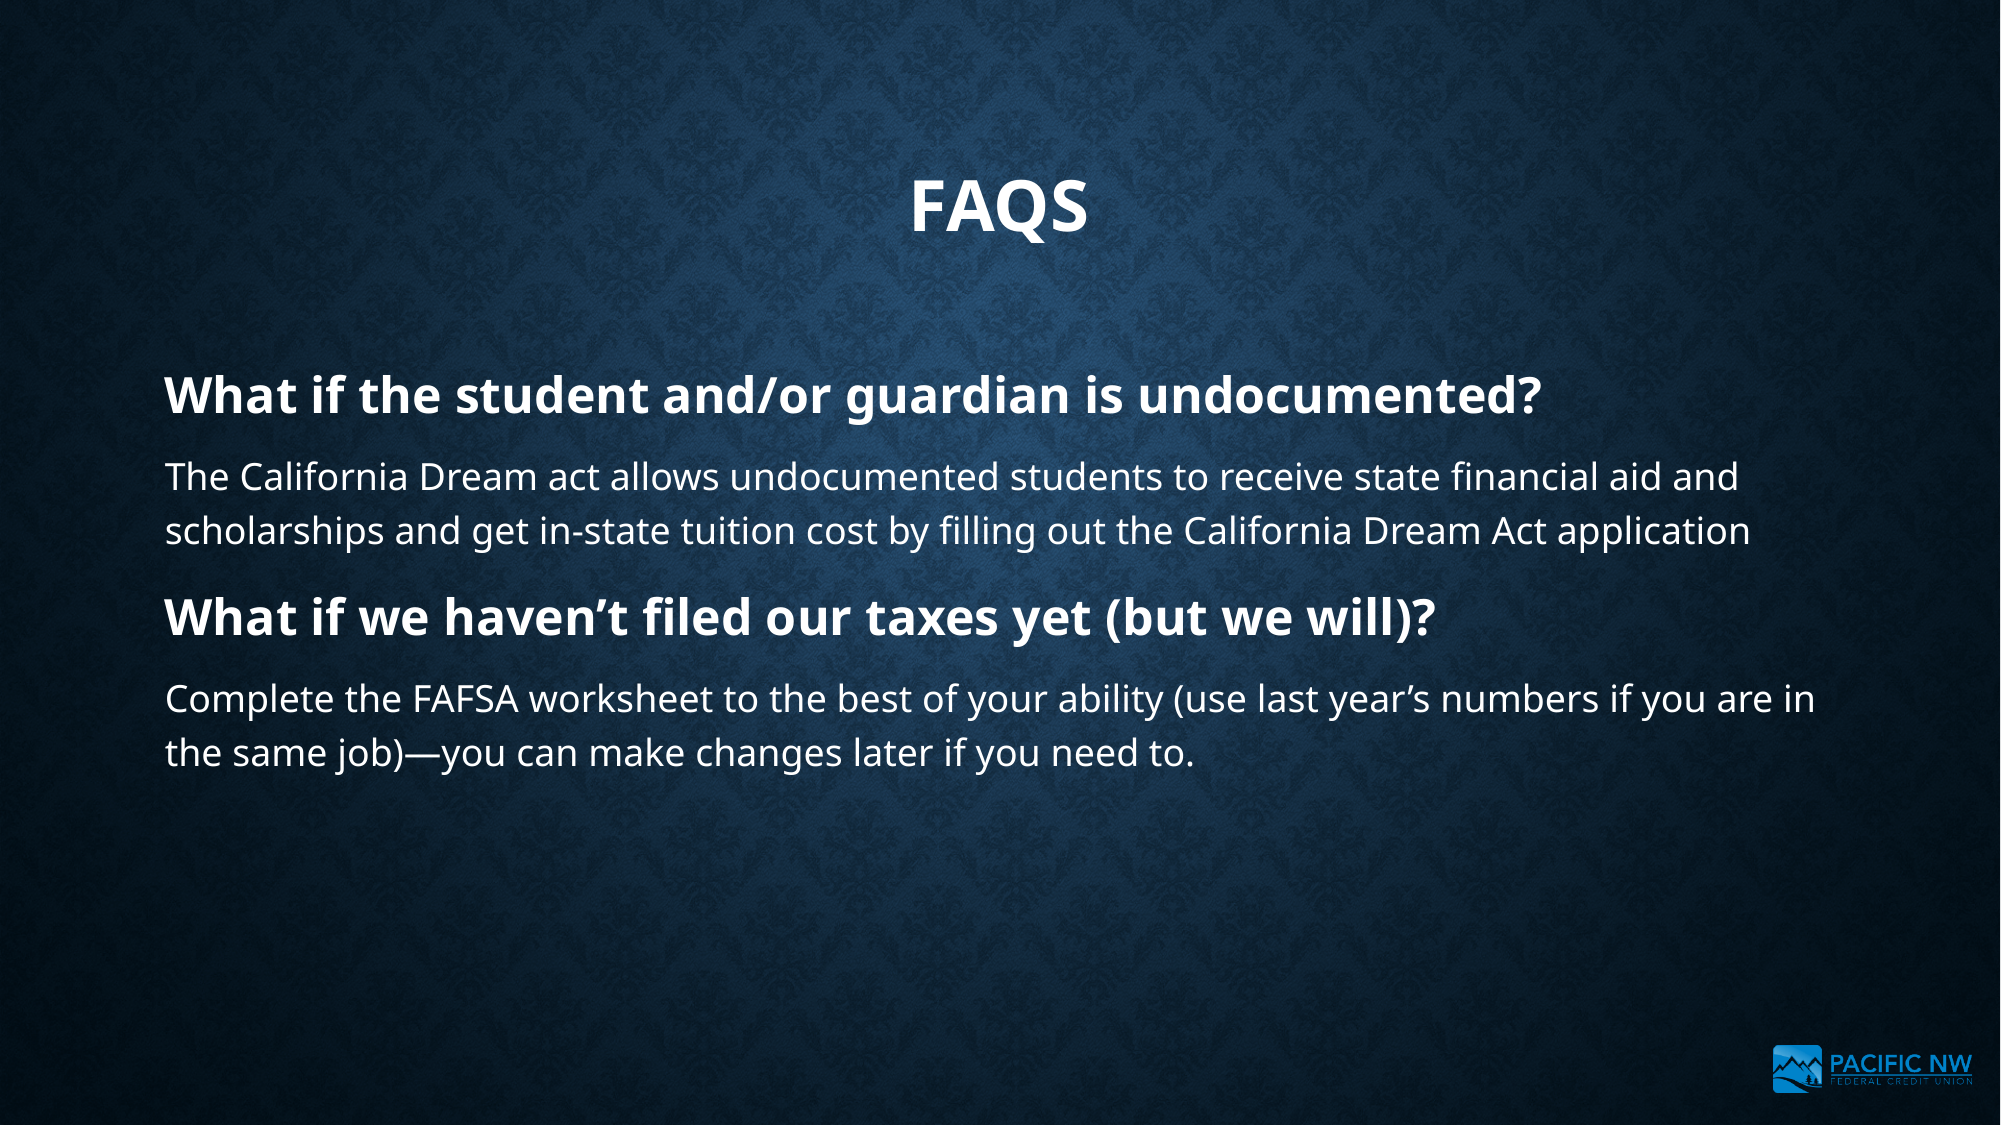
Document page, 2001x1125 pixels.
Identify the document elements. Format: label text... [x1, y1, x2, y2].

picture [1779, 1045, 1973, 1094]
picture [1775, 1066, 1785, 1072]
title FAQs [149, 99, 1849, 318]
list What if the student and/or guardian is undocumented? The California Dream act allows undocumented students to receive state financial aid and scholarships and get in-state tuition cost by filling out the California Dream Act application What if we haven’t filed our taxes yet (but we will)? Complete the FAFSA worksheet to the best of your ability (use last year’s numbers if you are in the same job)—you can make changes later if you need to. [149, 343, 1849, 950]
picture [1773, 1045, 1817, 1068]
